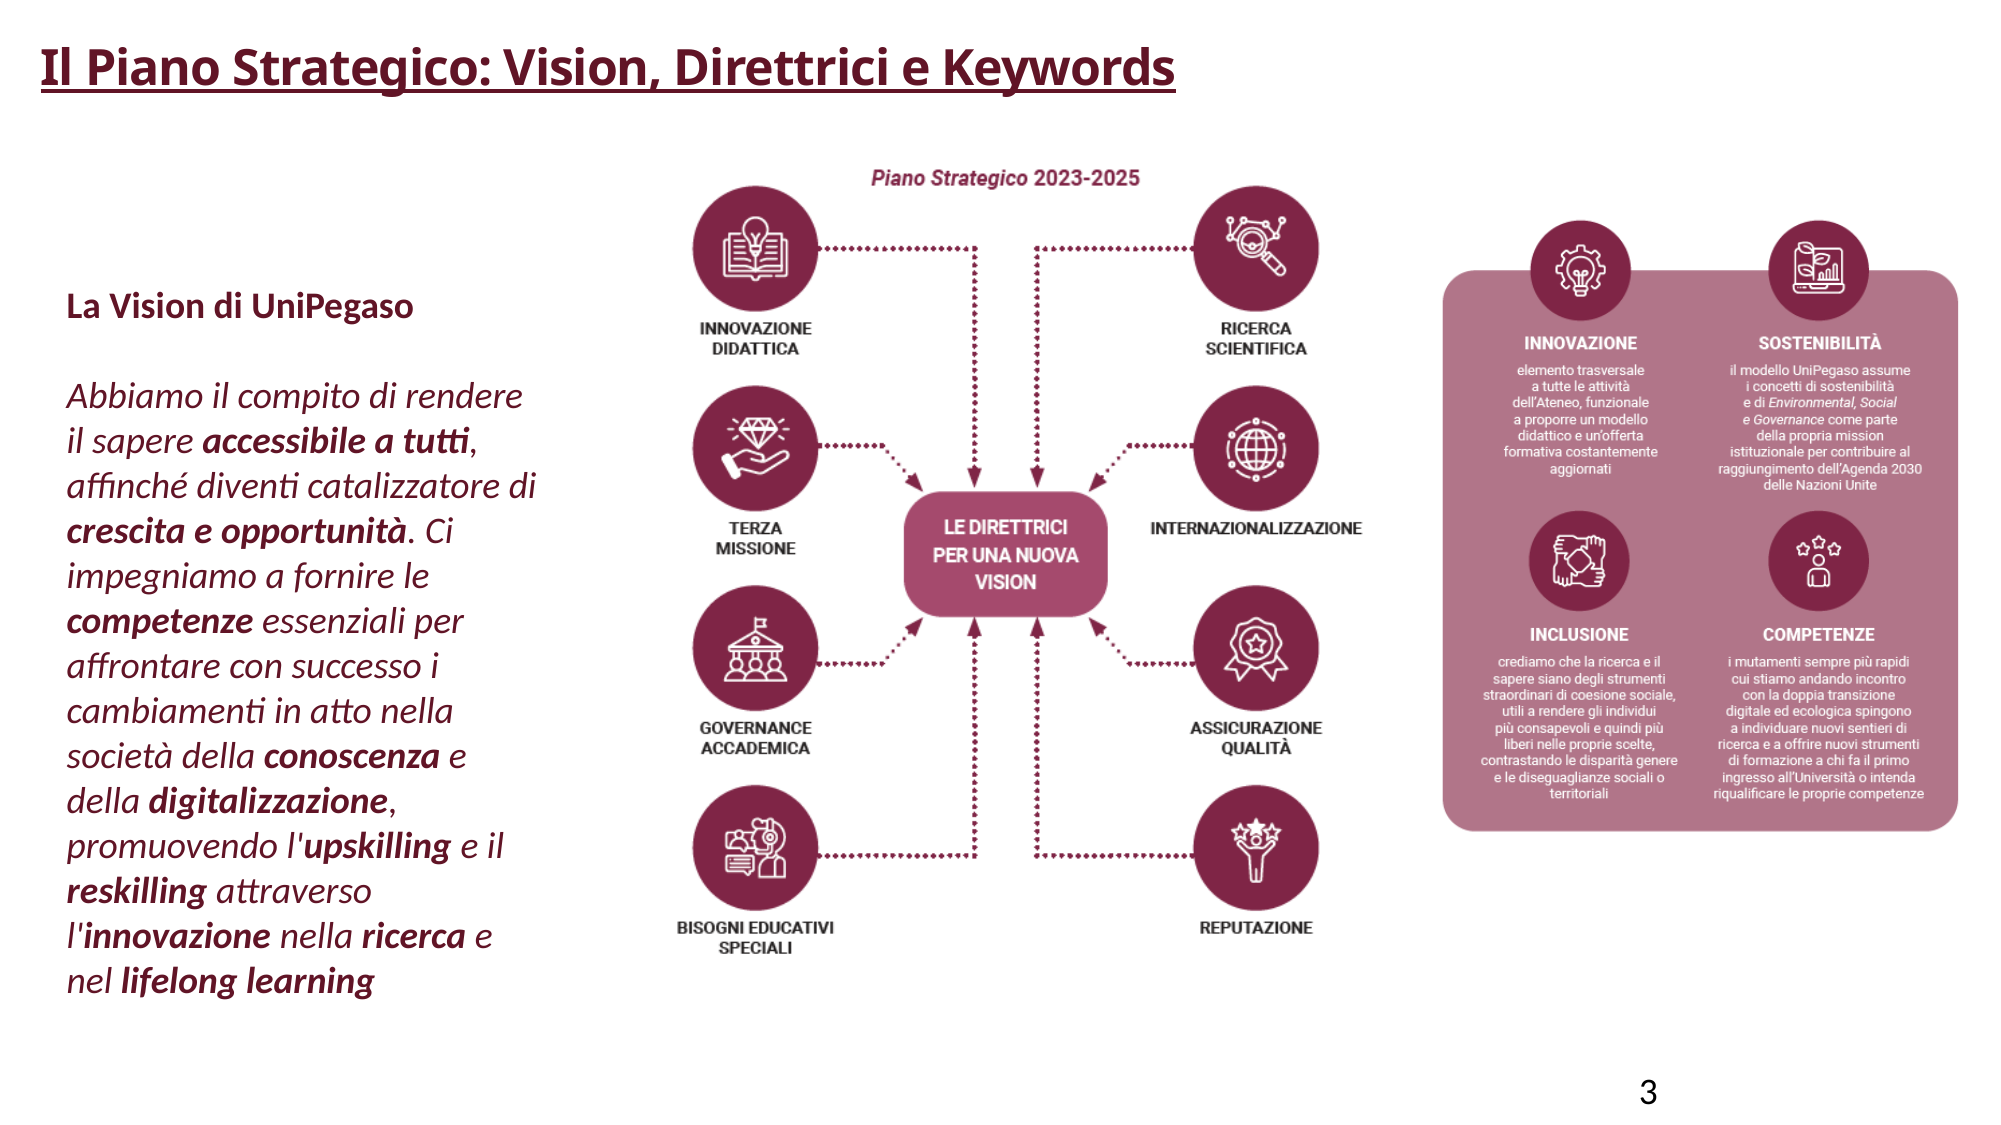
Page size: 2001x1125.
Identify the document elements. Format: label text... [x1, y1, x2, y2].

picture [613, 162, 1387, 963]
text_box Il Piano Strategico: Vision, Direttrici e Keywords [25, 37, 1875, 113]
slide_number 3 [1624, 1059, 1840, 1120]
picture [1417, 208, 1985, 854]
text_box La Vision di UniPegaso Abbiamo il compito di rendere il sapere accessibile a tutti, affinché diventi catalizzatore di crescita e opportunità. Ci impegniamo a fornire le competenze essenziali per affrontare con successo i cambiamenti in atto nella società della conoscenza e della digitalizzazione, promuovendo l'upskilling e il reskilling attraverso l'innovazione nella ricerca e nel lifelong learning [51, 273, 560, 1009]
